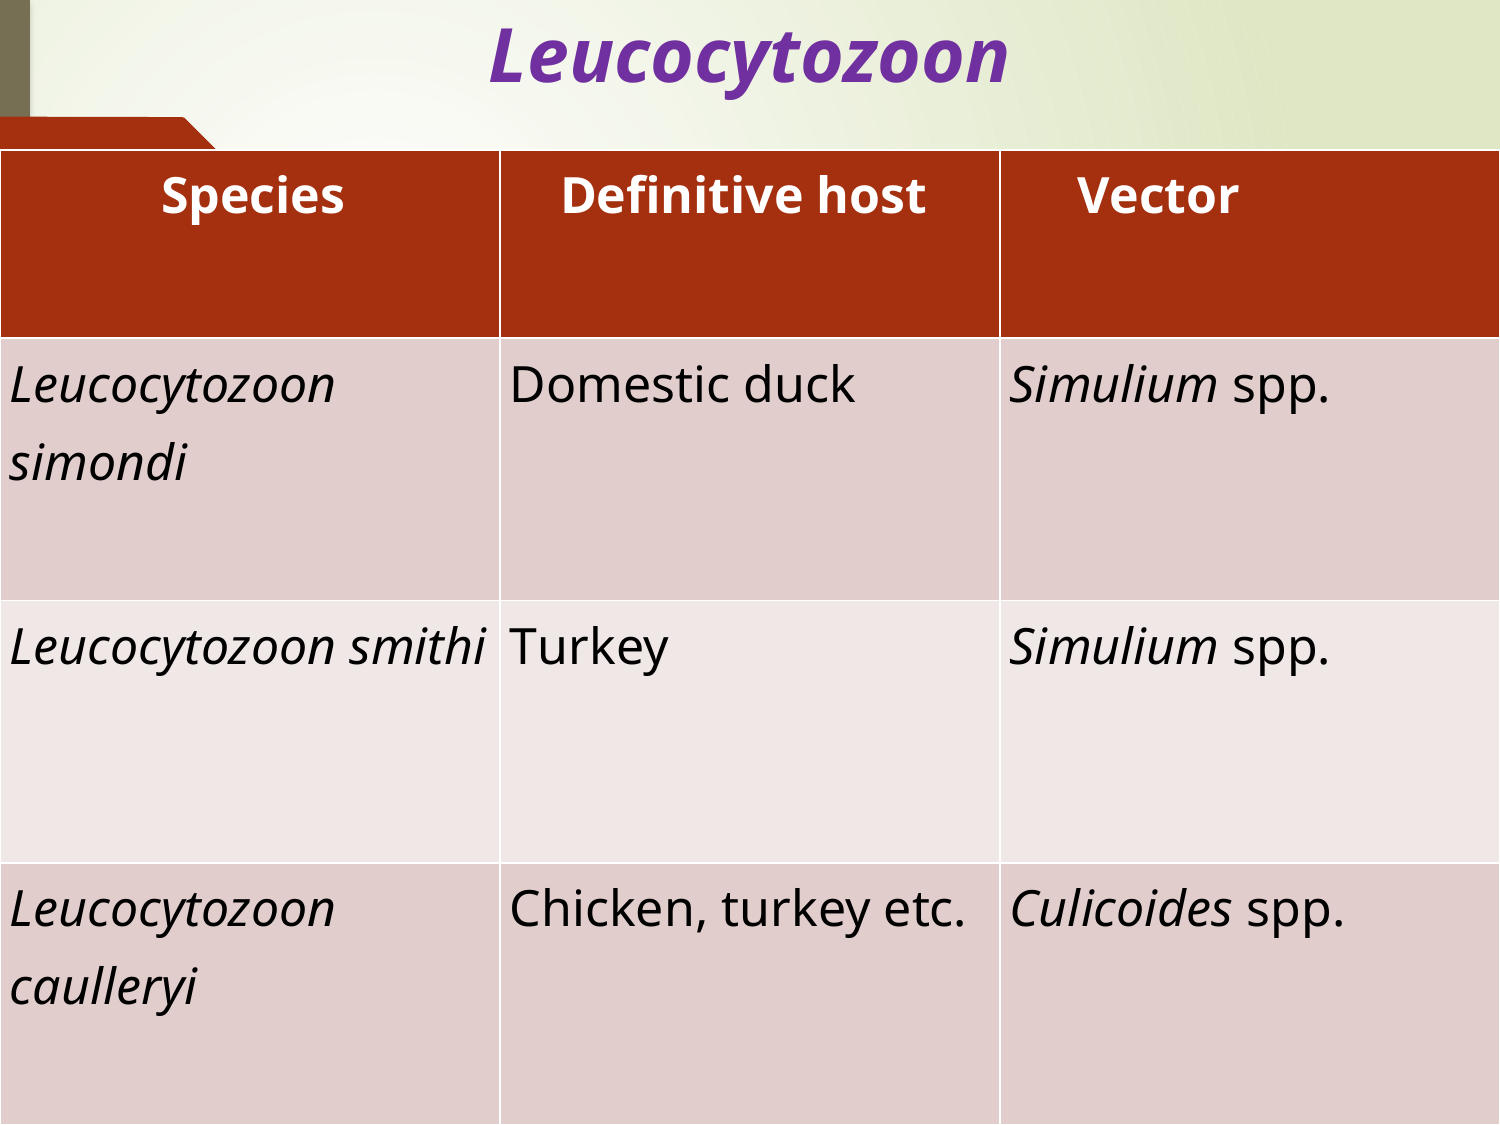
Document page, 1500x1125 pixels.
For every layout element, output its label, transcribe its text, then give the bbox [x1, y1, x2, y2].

table_cell Leucocytozoon smithi [1, 601, 499, 862]
table_cell Simulium spp. [1001, 601, 1499, 862]
title Leucocytozoon [0, 0, 1500, 149]
table_cell Culicoides spp. [1001, 864, 1499, 1124]
table_header Species [1, 151, 499, 337]
table_cell Domestic duck [501, 339, 999, 600]
table_cell Leucocytozoon simondi [1, 339, 499, 600]
table_cell Simulium spp. [1001, 339, 1499, 600]
table_header Definitive host [501, 151, 999, 337]
table_cell Leucocytozoon caulleryi [1, 864, 499, 1124]
table_cell Turkey [501, 601, 999, 862]
table_header Vector [1001, 151, 1499, 337]
table_cell Chicken, turkey etc. [501, 864, 999, 1124]
